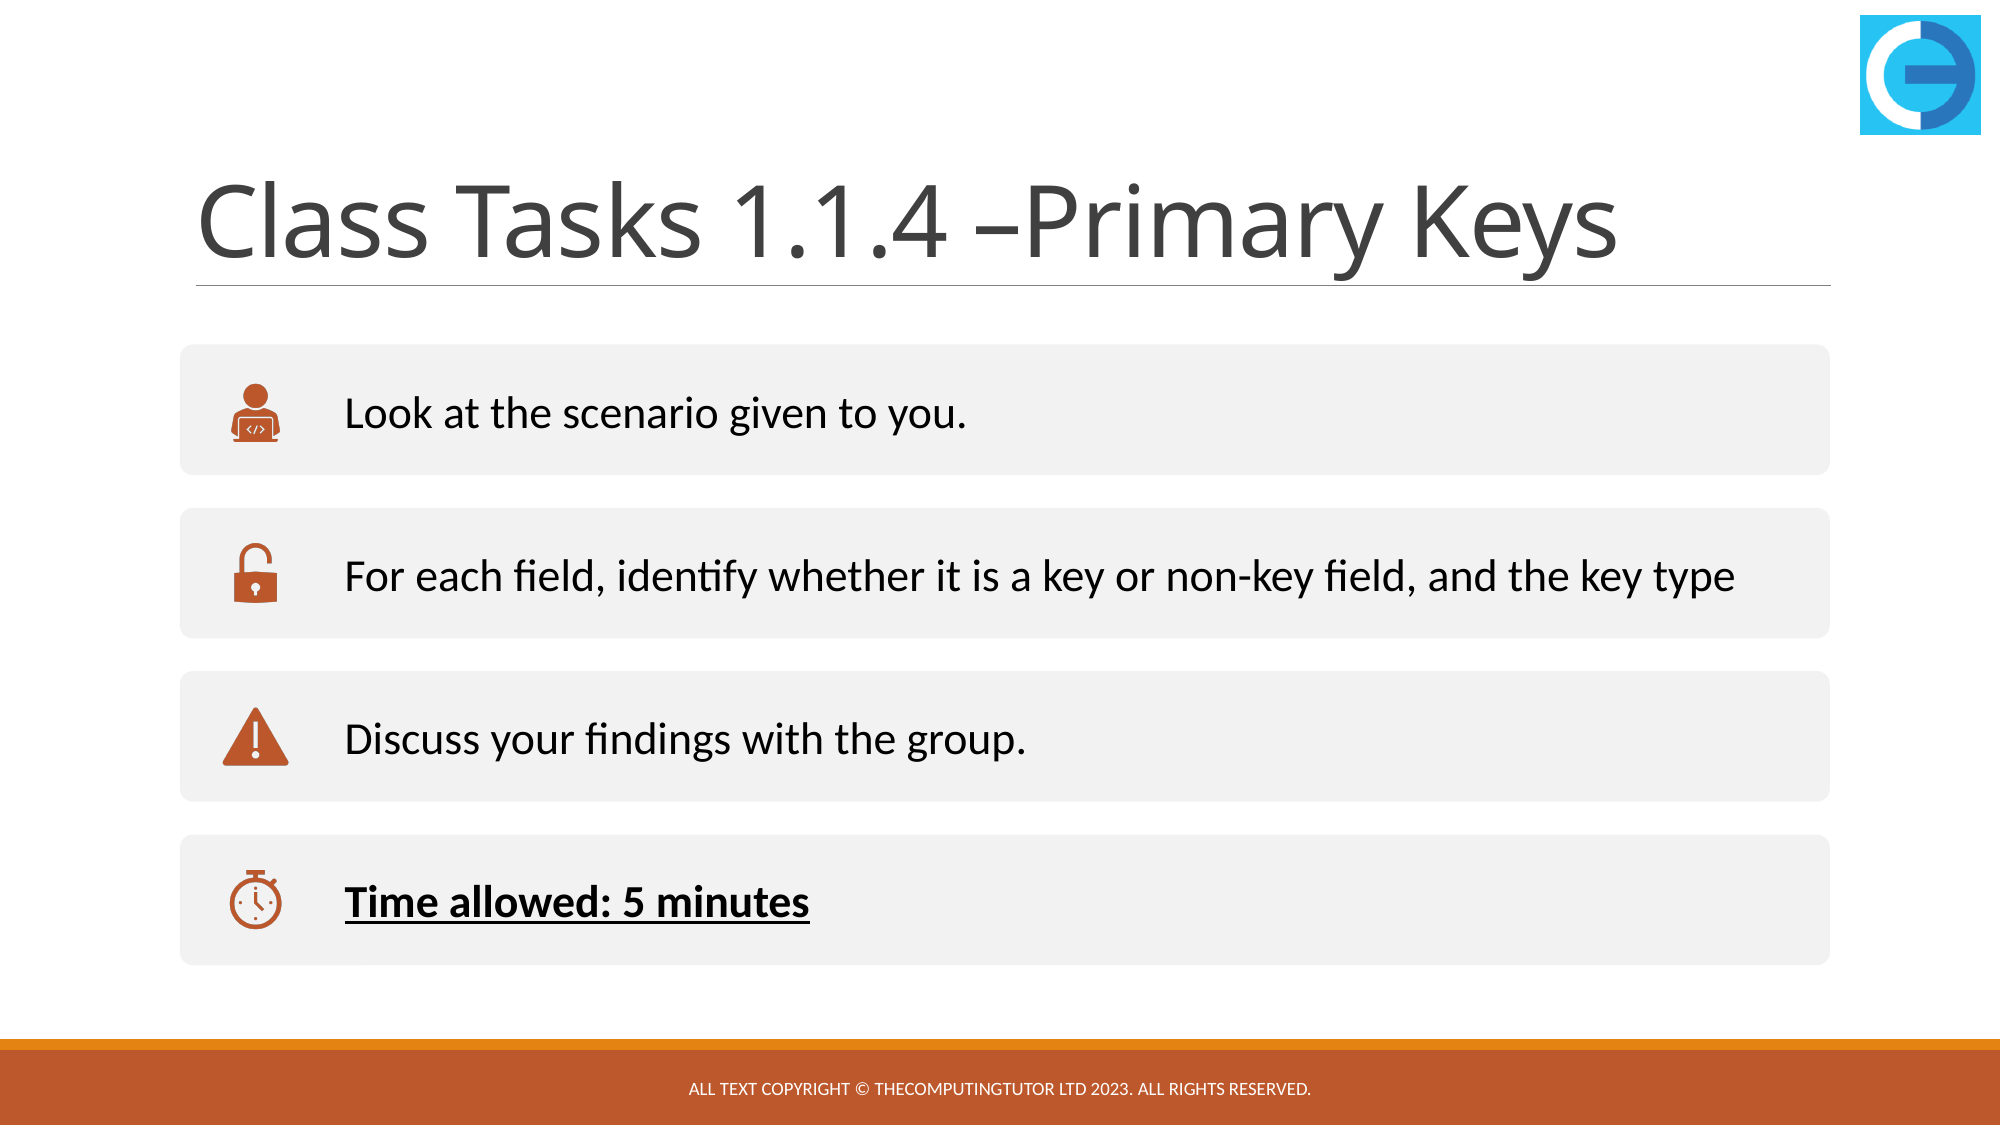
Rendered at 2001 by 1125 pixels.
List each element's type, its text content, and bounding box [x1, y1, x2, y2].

picture [1860, 15, 1981, 135]
title Class Tasks 1.1.4 –Primary Keys [180, 47, 1830, 285]
footer All text copyright © TheComputingTutor Ltd 2023. All rights Reserved. [604, 1059, 1396, 1120]
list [179, 343, 1831, 966]
